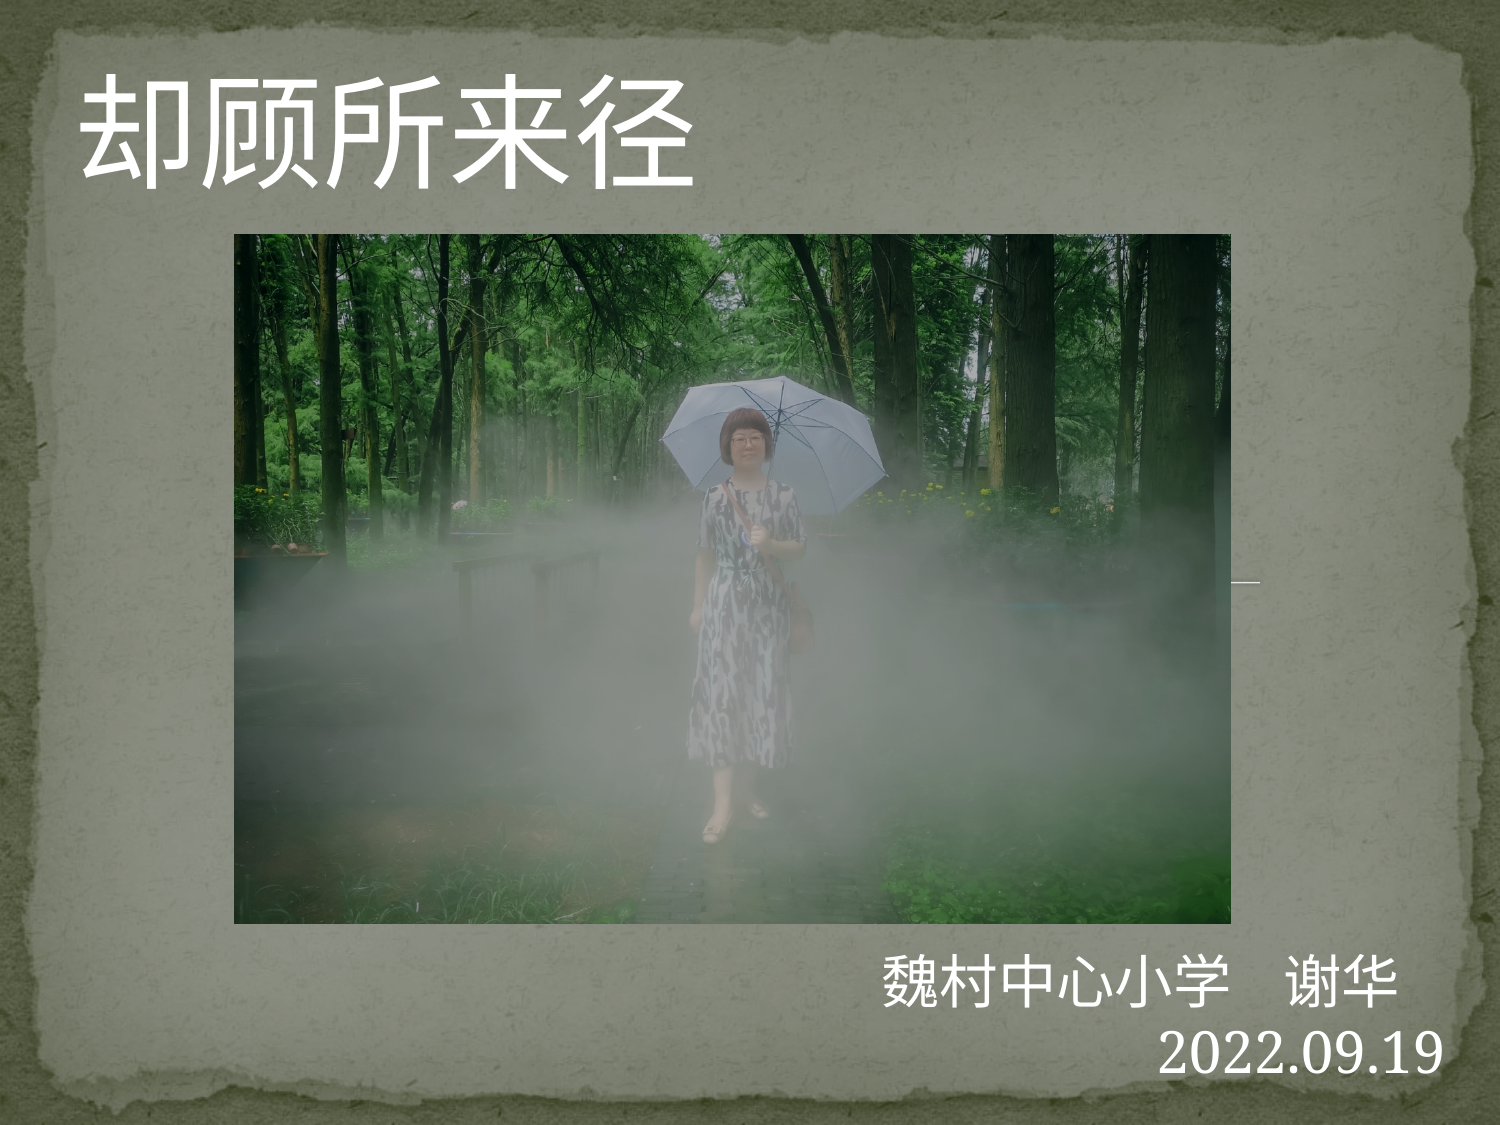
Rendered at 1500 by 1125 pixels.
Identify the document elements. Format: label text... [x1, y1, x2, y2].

picture [234, 234, 1231, 924]
text_box 却顾所来径 [58, 46, 938, 212]
text_box 魏村中心小学 谢华 2022.09.19 [867, 937, 1465, 1093]
